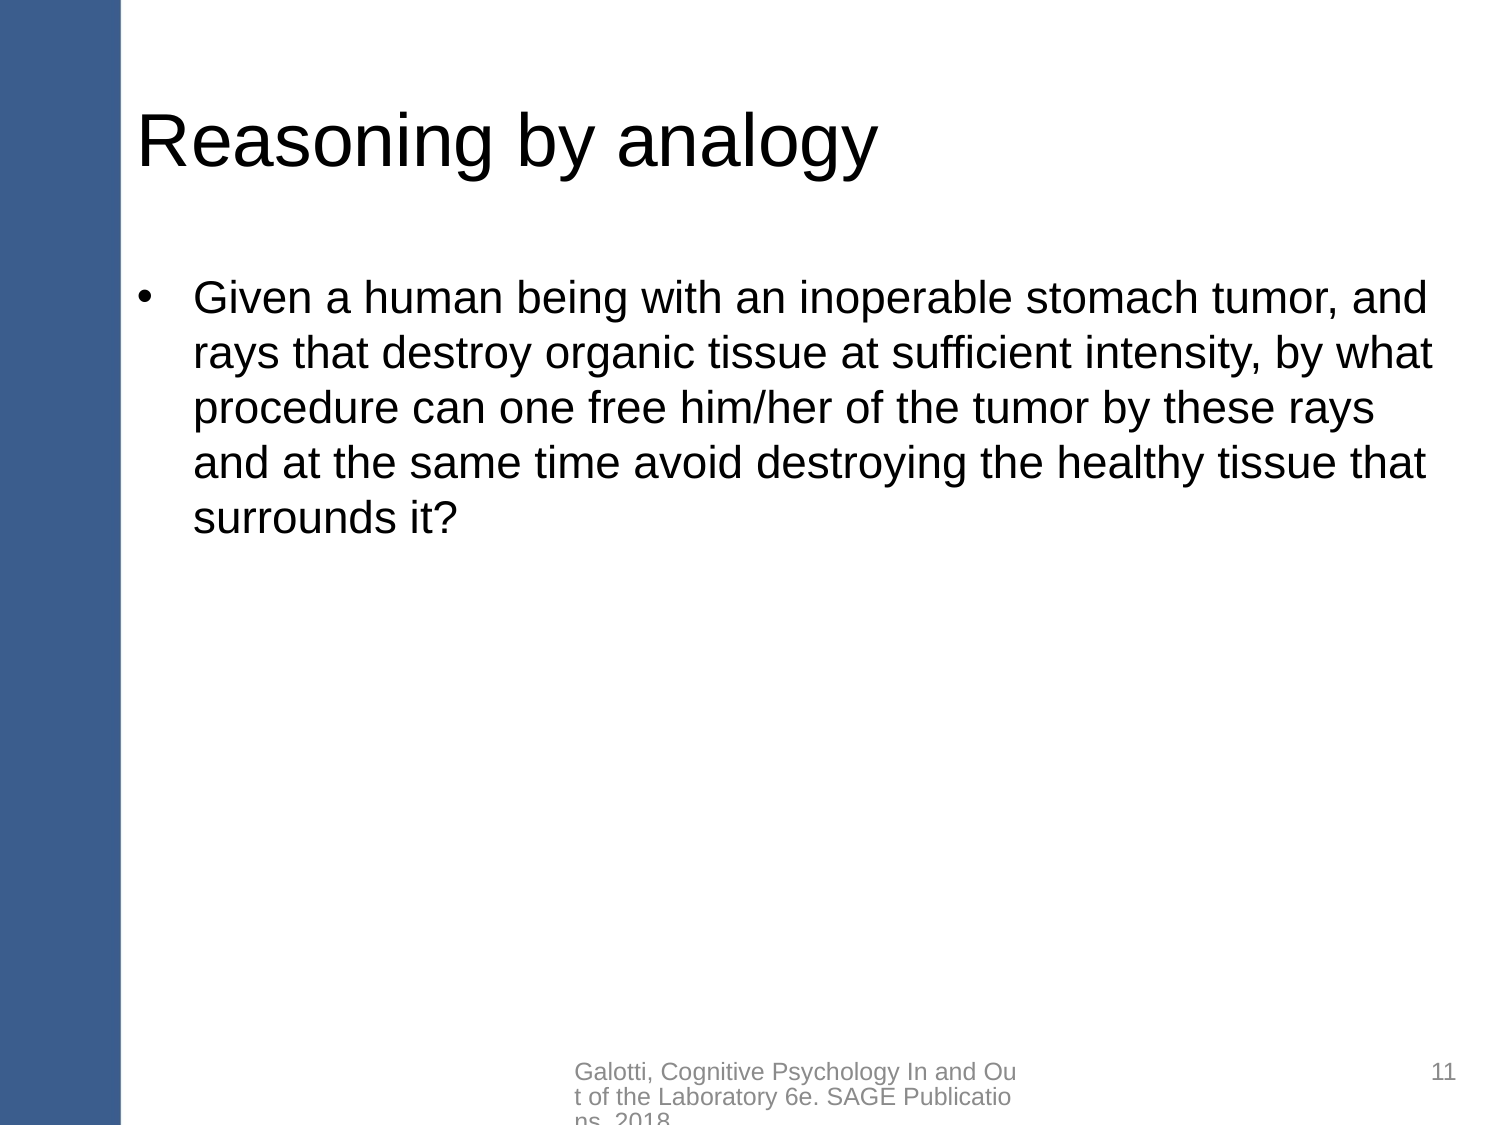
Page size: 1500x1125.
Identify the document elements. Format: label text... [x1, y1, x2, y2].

slide_number 11 [1121, 1040, 1472, 1101]
picture [0, 0, 1500, 1125]
title Reasoning by analogy [121, 43, 1472, 231]
list Given a human being with an inoperable stomach tumor, and rays that destroy organic tissue at sufficient intensity, by what procedure can one free him/her of the tumor by these rays and at the same time avoid destroying the healthy tissue that surrounds it? [121, 260, 1472, 1004]
footer Galotti, Cognitive Psychology In and Out of the Laboratory 6e. SAGE Publications, 2018. [559, 1040, 1035, 1101]
